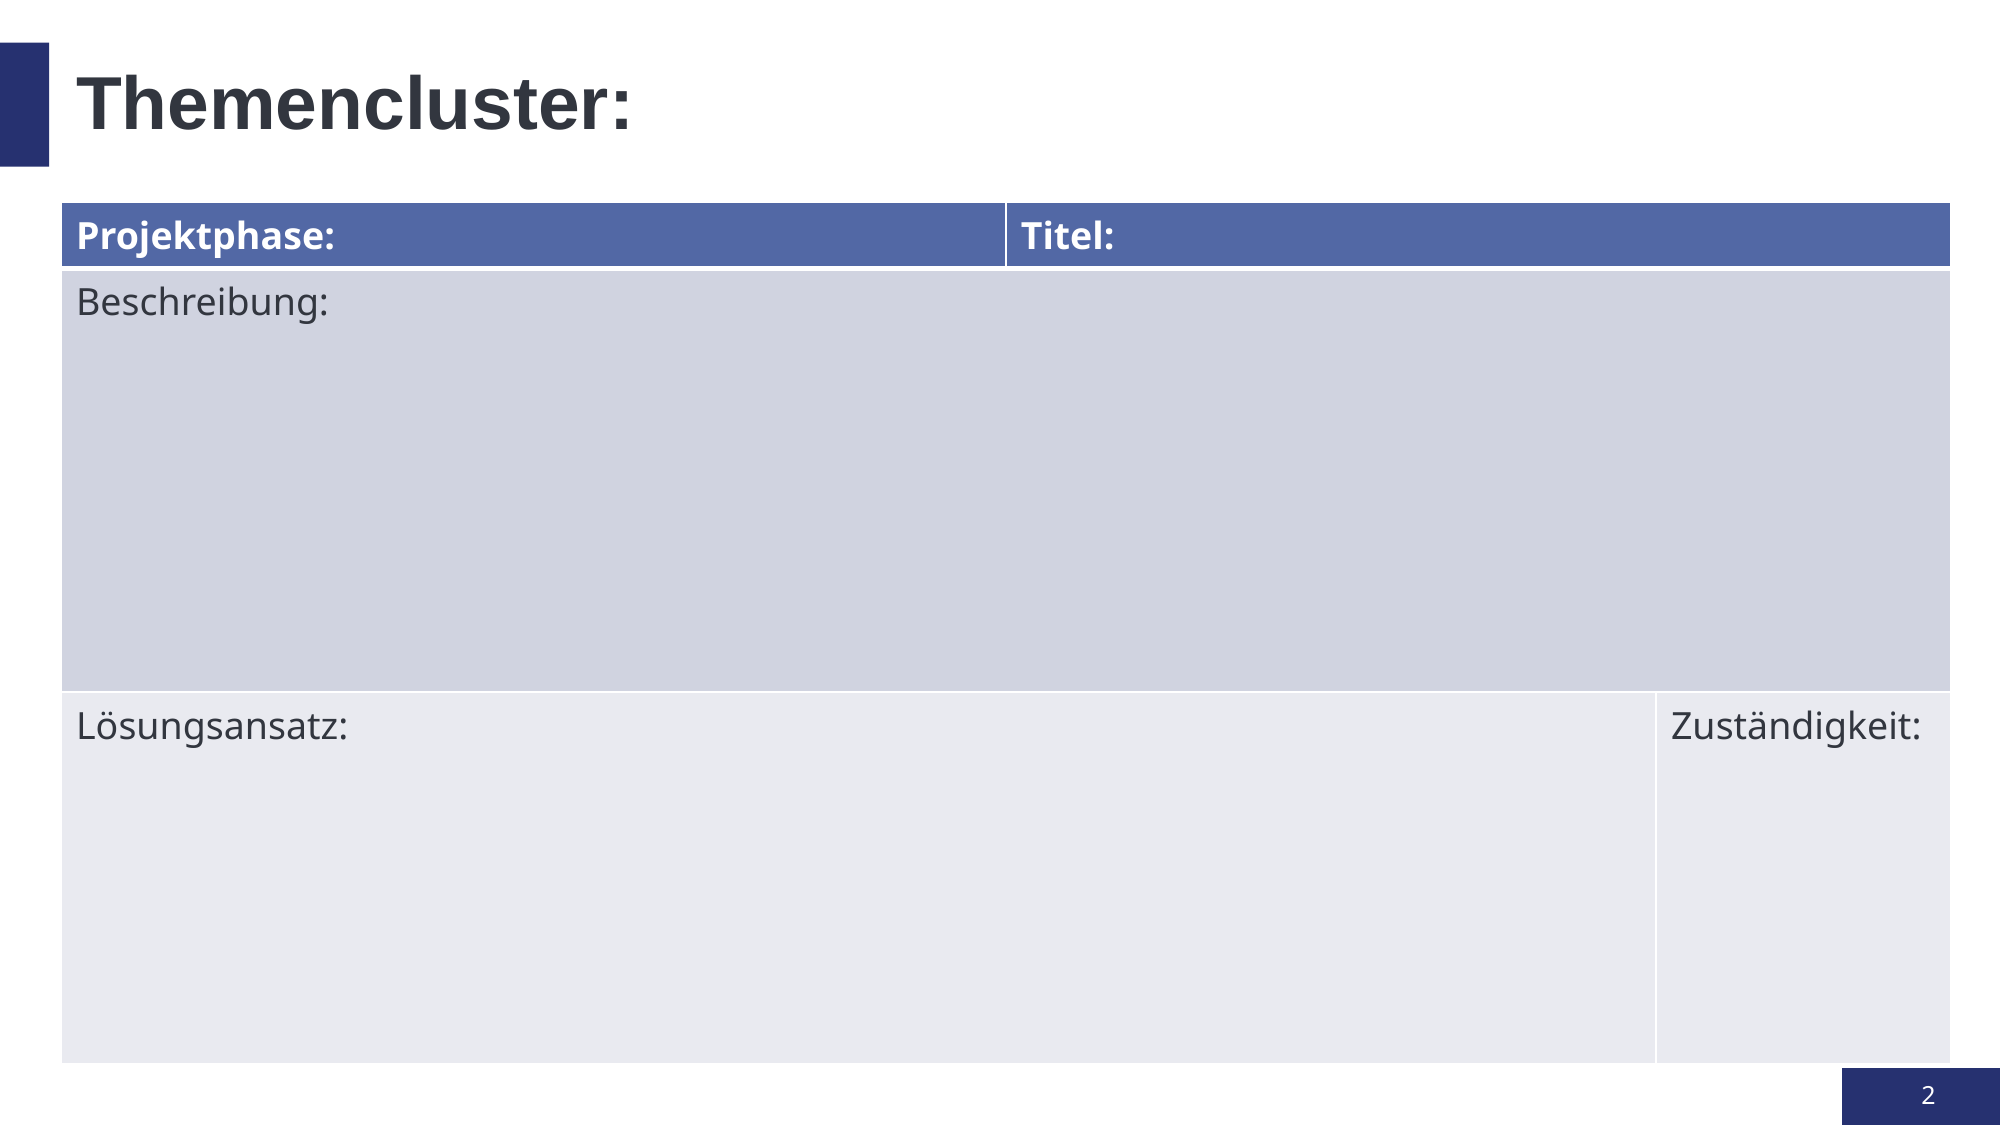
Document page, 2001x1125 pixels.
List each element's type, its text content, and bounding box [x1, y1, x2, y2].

table_cell Zuständigkeit: [1657, 693, 1950, 1063]
table_cell Lösungsansatz: [62, 693, 1655, 1063]
table_header Projektphase: [62, 203, 1005, 266]
slide_number 2 [1889, 1079, 1951, 1114]
title Themencluster: [60, 42, 1951, 168]
table_cell Beschreibung: [62, 271, 1950, 691]
table_header Titel: [1007, 203, 1950, 266]
